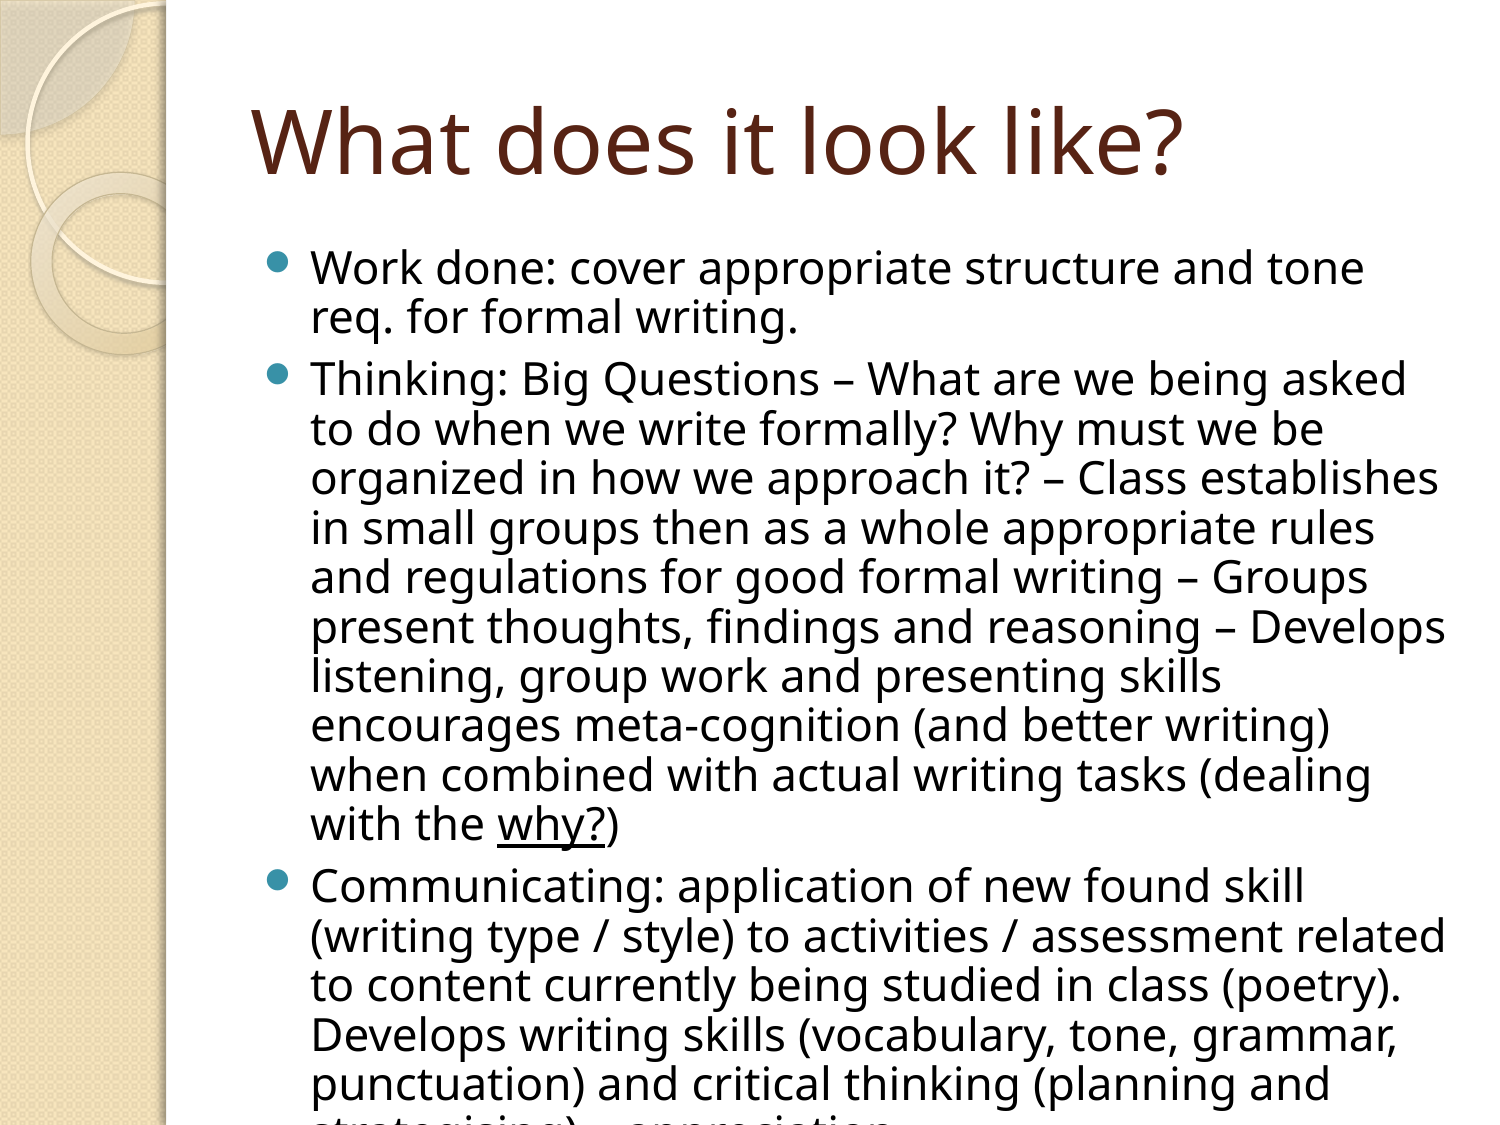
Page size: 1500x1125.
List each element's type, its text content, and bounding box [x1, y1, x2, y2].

title What does it look like? [235, 45, 1466, 233]
list Work done: cover appropriate structure and tone req. for formal writing. Thinking: Big Questions – What are we being asked to do when we write formally? Why must we be organized in how we approach it? – Class establishes in small groups then as a whole appropriate rules and regulations for good formal writing – Groups present thoughts, findings and reasoning – Develops listening, group work and presenting skills encourages meta-cognition (and better writing) when combined with actual writing tasks (dealing with the why?) Communicating: application of new found skill (writing type / style) to activities / assessment related to content currently being studied in class (poetry). Develops writing skills (vocabulary, tone, grammar, punctuation) and critical thinking (planning and strategising) – appreciation. [235, 237, 1466, 1026]
